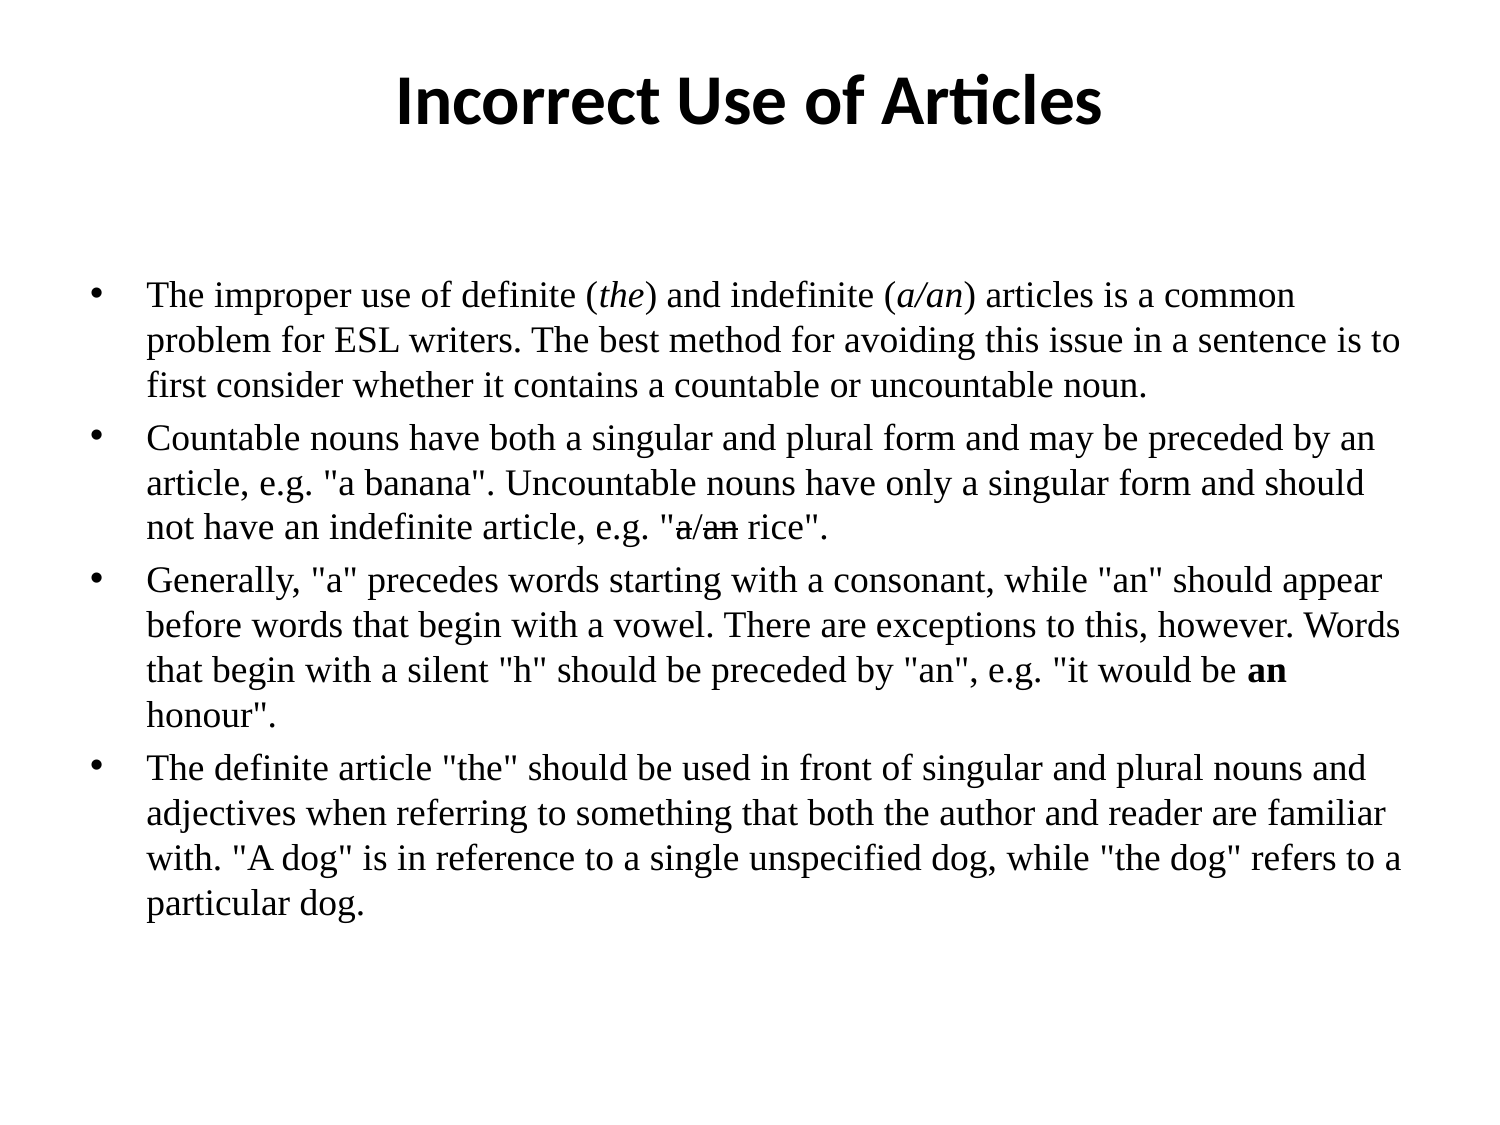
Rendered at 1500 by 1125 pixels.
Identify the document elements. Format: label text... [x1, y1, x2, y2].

list The improper use of definite (the) and indefinite (a/an) articles is a common problem for ESL writers. The best method for avoiding this issue in a sentence is to first consider whether it contains a countable or uncountable noun. Countable nouns have both a singular and plural form and may be preceded by an article, e.g. "a banana". Uncountable nouns have only a singular form and should not have an indefinite article, e.g. "a/an rice". Generally, "a" precedes words starting with a consonant, while "an" should appear before words that begin with a vowel. There are exceptions to this, however. Words that begin with a silent "h" should be preceded by "an", e.g. "it would be an honour". The definite article "the" should be used in front of singular and plural nouns and adjectives when referring to something that both the author and reader are familiar with. "A dog" is in reference to a single unspecified dog, while "the dog" refers to a particular dog. [75, 262, 1425, 1005]
title Incorrect Use of Articles [75, 45, 1425, 233]
